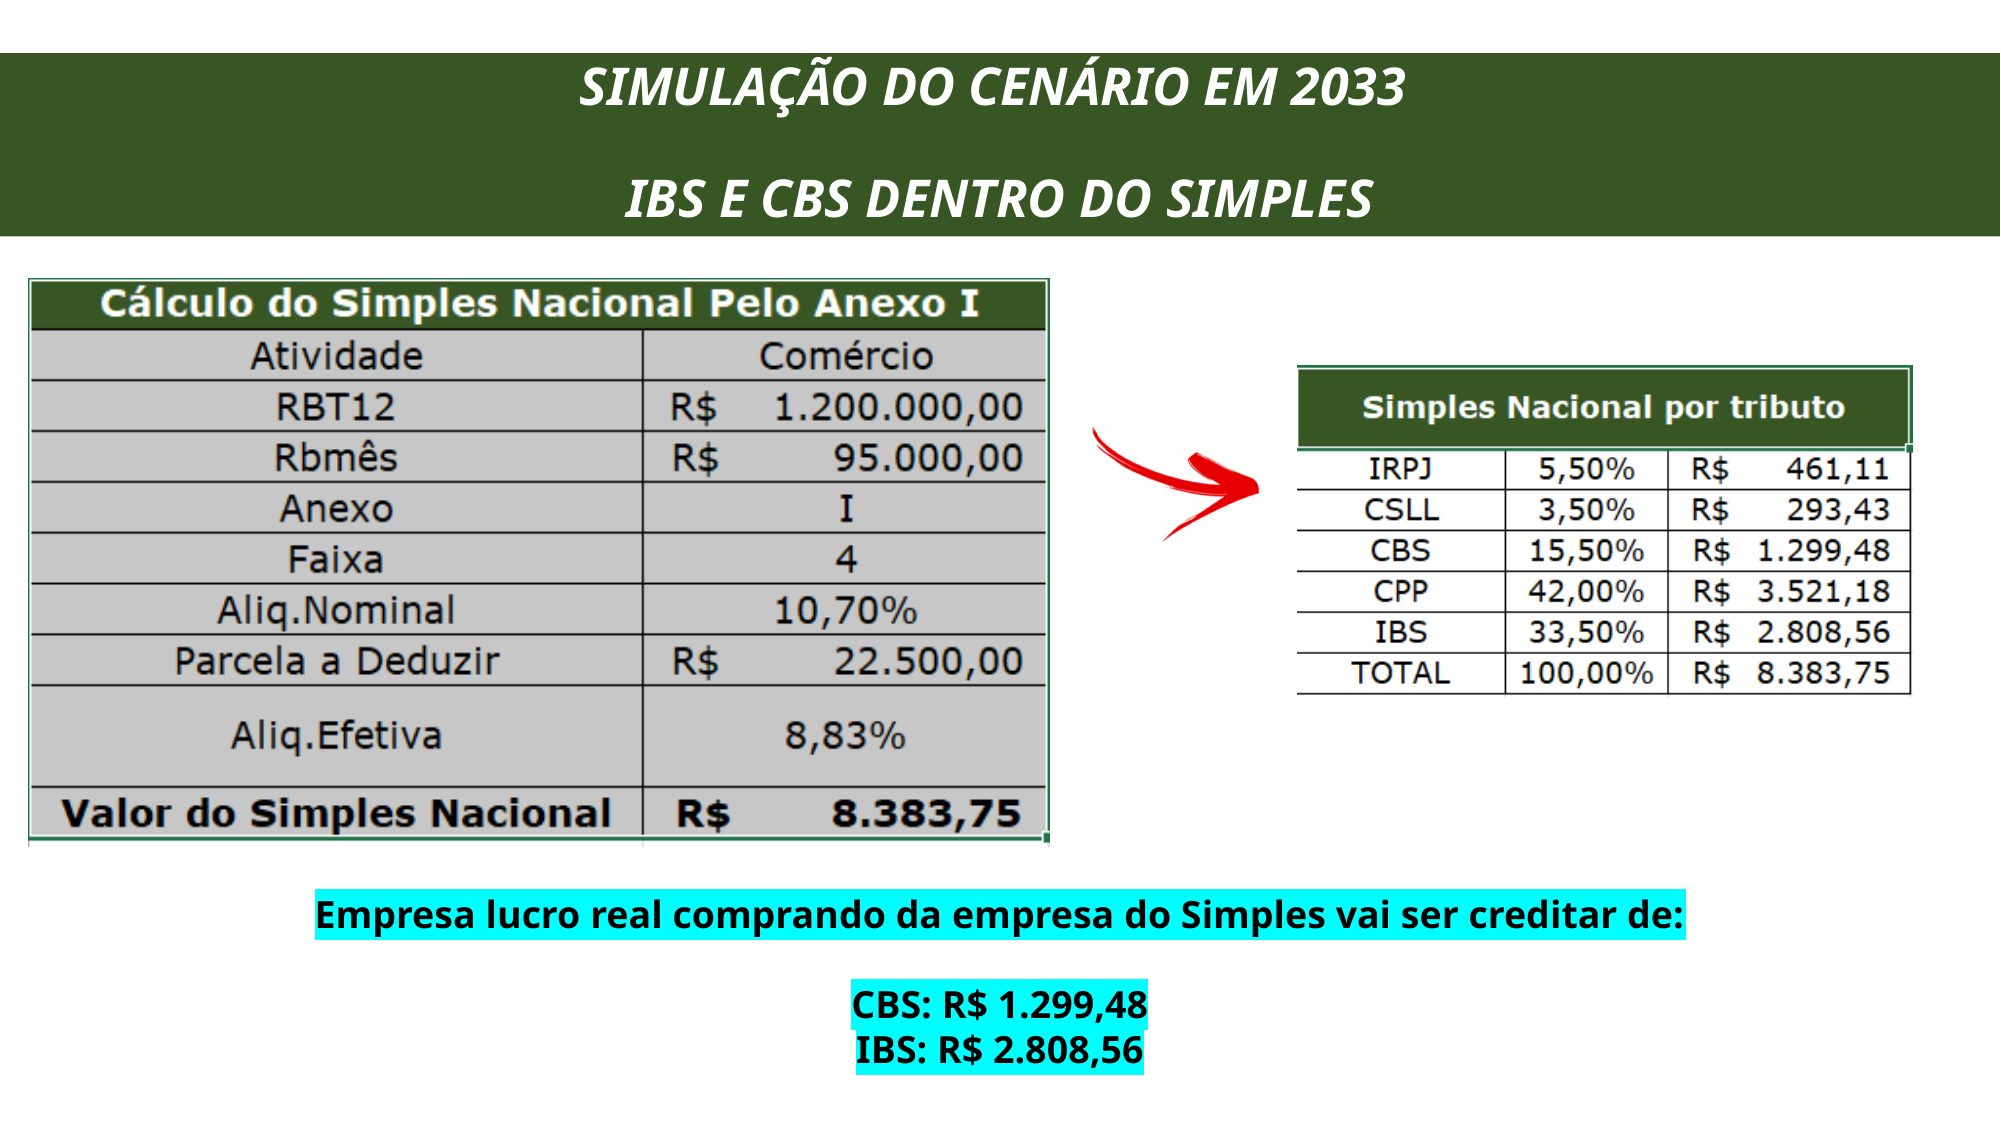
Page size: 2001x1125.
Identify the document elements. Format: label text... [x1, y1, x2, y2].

picture [28, 278, 1050, 847]
picture [1297, 365, 1913, 698]
text_box SIMULAÇÃO DO CENÁRIO EM 2033 IBS E CBS DENTRO DO SIMPLES [0, 53, 2000, 237]
picture [1079, 427, 1264, 553]
text_box Empresa lucro real comprando da empresa do Simples vai ser creditar de: CBS: R$ 1.299,48 IBS: R$ 2.808,56 [0, 655, 2000, 1125]
